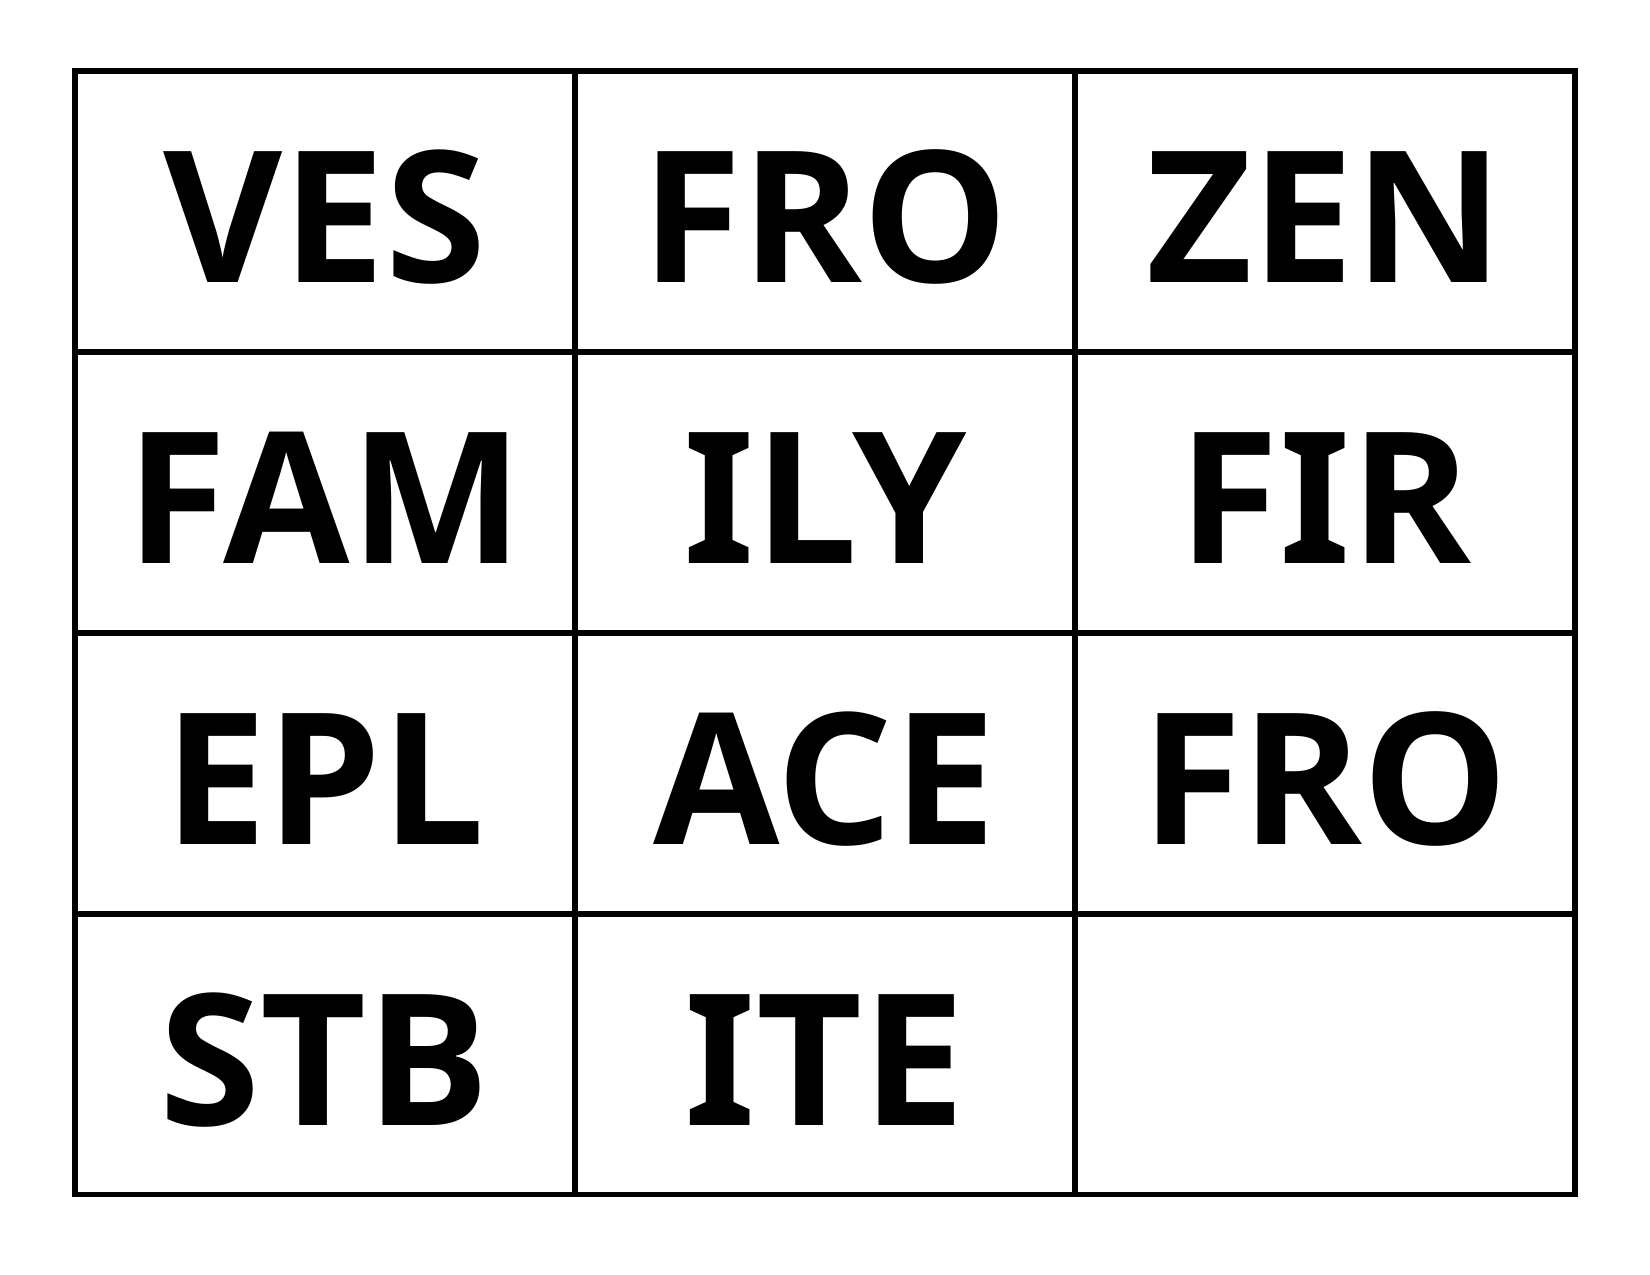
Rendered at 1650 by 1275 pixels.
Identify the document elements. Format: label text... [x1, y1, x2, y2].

table_header ZEN [1078, 74, 1572, 349]
table_cell FAM [78, 355, 572, 630]
table_cell ILY [578, 355, 1072, 630]
table_cell ACE [578, 636, 1072, 911]
table_header FRO [578, 74, 1072, 349]
table_cell STB [78, 917, 572, 1192]
table_header VES [78, 74, 572, 349]
table_cell FIR [1078, 355, 1572, 630]
table_cell ITE [578, 917, 1072, 1192]
table_cell FRO [1078, 636, 1572, 911]
table_cell [1078, 917, 1572, 1192]
table_cell EPL [78, 636, 572, 911]
